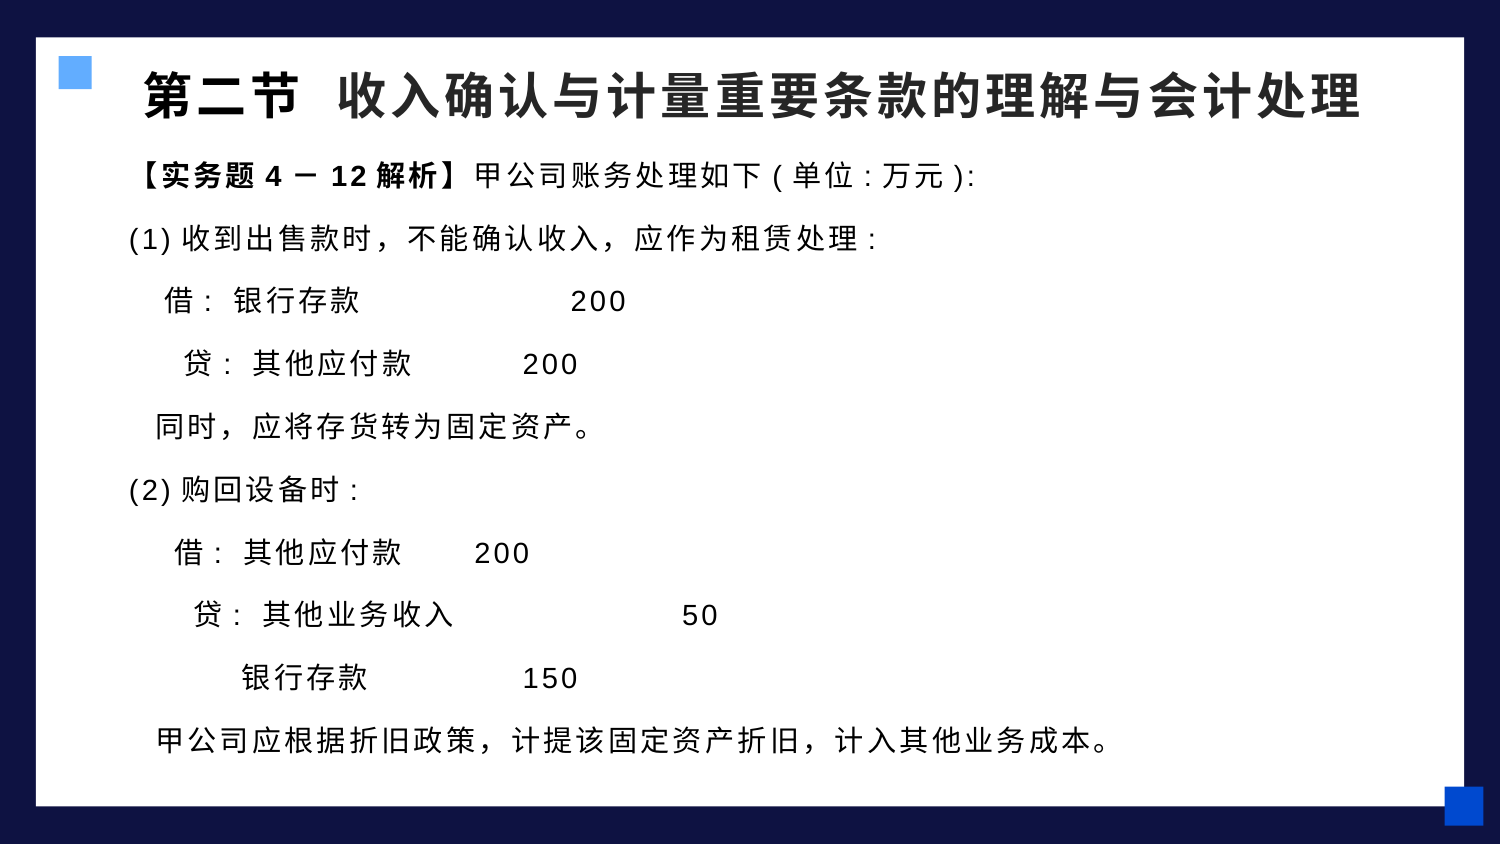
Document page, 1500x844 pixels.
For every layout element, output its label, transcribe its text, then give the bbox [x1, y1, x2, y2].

text_box 第二节 收入确认与计量重要条款的理解与会计处理 [99, 43, 1400, 133]
list 【实务题4－12解析】甲公司账务处理如下(单位:万元): (1)收到出售款时，不能确认收入，应作为租赁处理: 借: 银行存款 200 贷: 其他应付款 200 同时，应将存货转为固定资产。 (2)购回设备时: 借: 其他应付款 200 贷: 其他业务收入 50 银行存款 150 甲公司应根据折旧政策，计提该固定资产折旧，计入其他业务成本。 [111, 149, 1359, 575]
